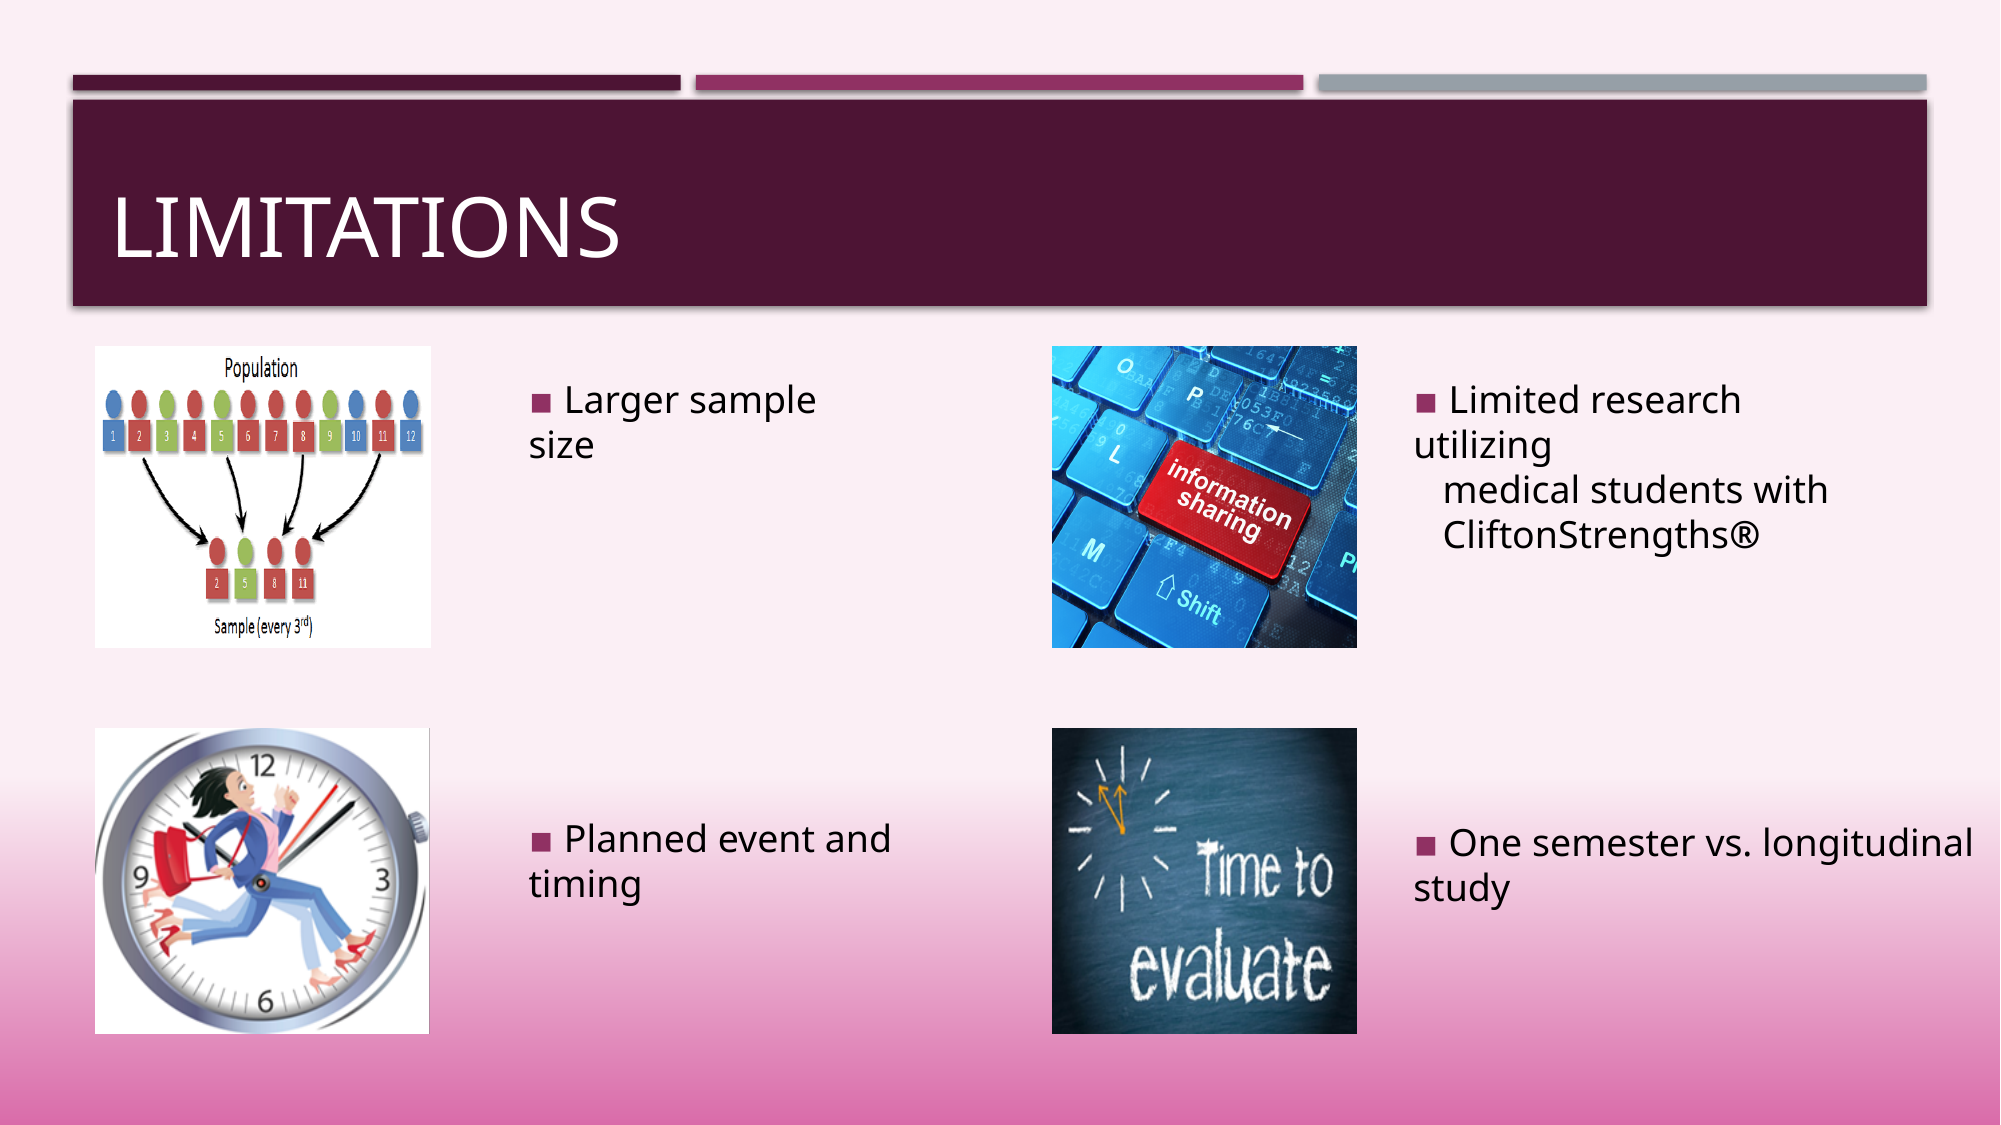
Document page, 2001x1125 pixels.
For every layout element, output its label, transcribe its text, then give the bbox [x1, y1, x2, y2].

text_box ▪ Planned event and timing [513, 807, 959, 913]
title LIMITATIONS [95, 119, 1905, 282]
picture [1052, 727, 1357, 1035]
text_box ▪ Larger sample size [513, 368, 869, 474]
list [94, 345, 432, 648]
picture [94, 728, 432, 1035]
text_box ▪ Limited research utilizing medical students with CliftonStrengths® [1398, 368, 1859, 564]
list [1052, 345, 1357, 648]
text_box ▪ One semester vs. longitudinal study [1398, 811, 2000, 917]
